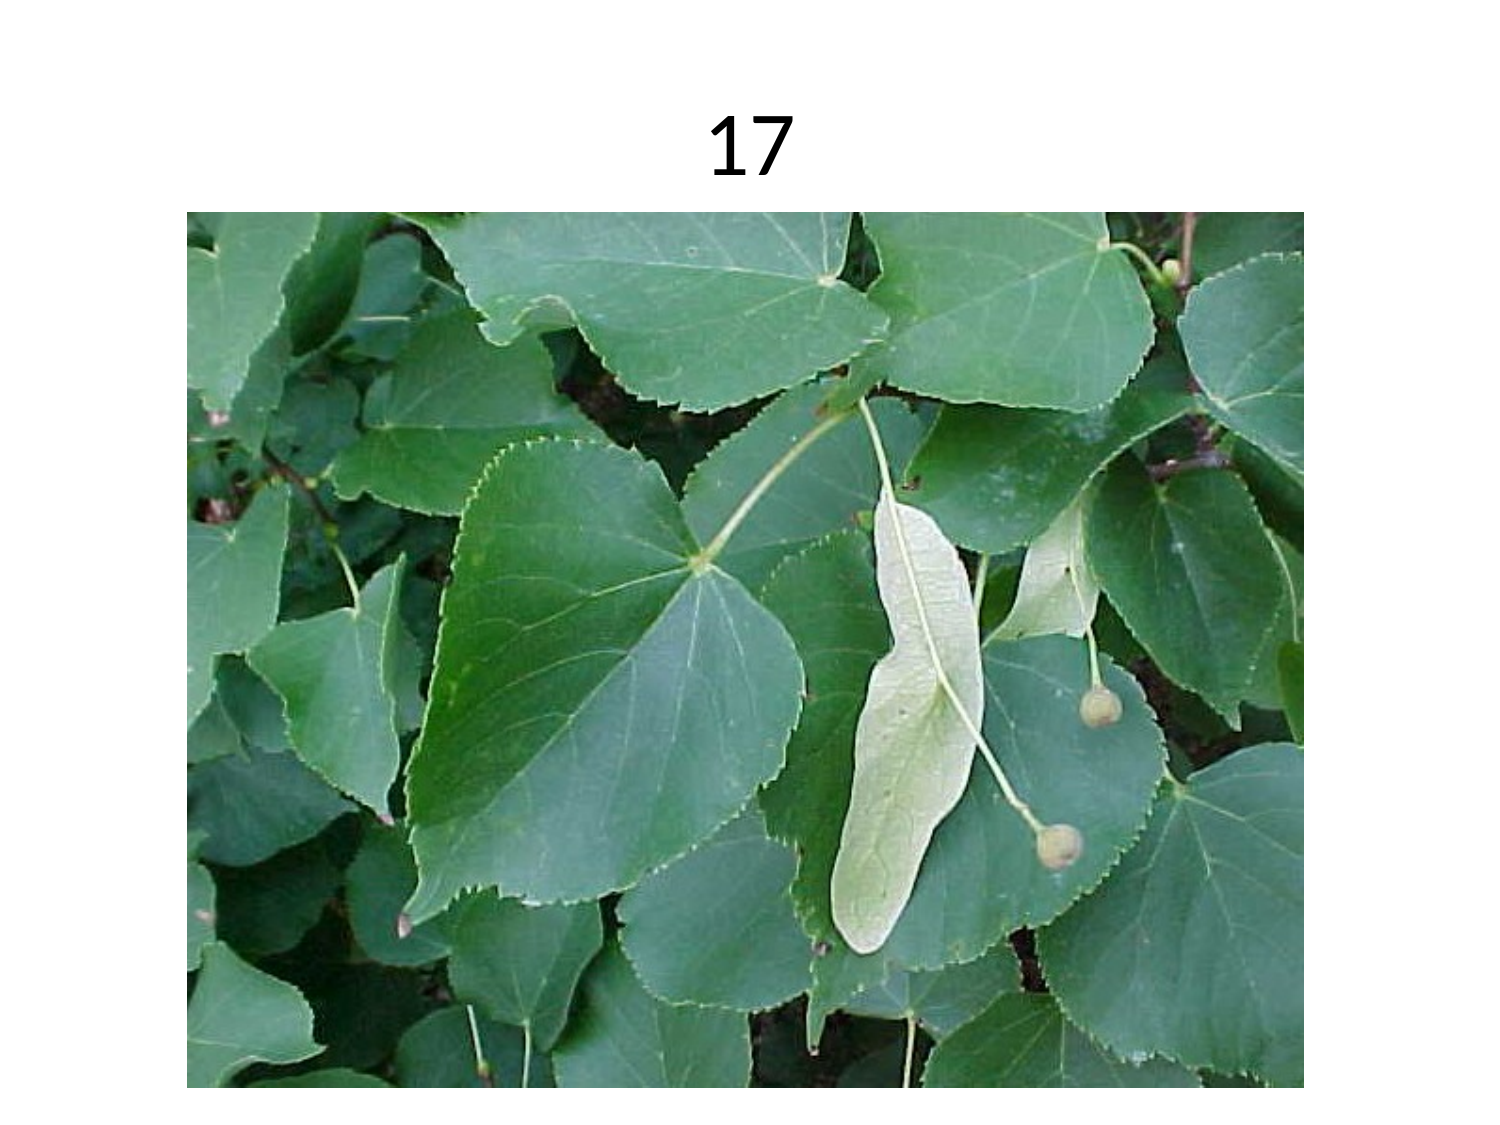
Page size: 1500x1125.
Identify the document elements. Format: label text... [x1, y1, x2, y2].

picture [187, 212, 1304, 1088]
title 17 [75, 45, 1425, 233]
